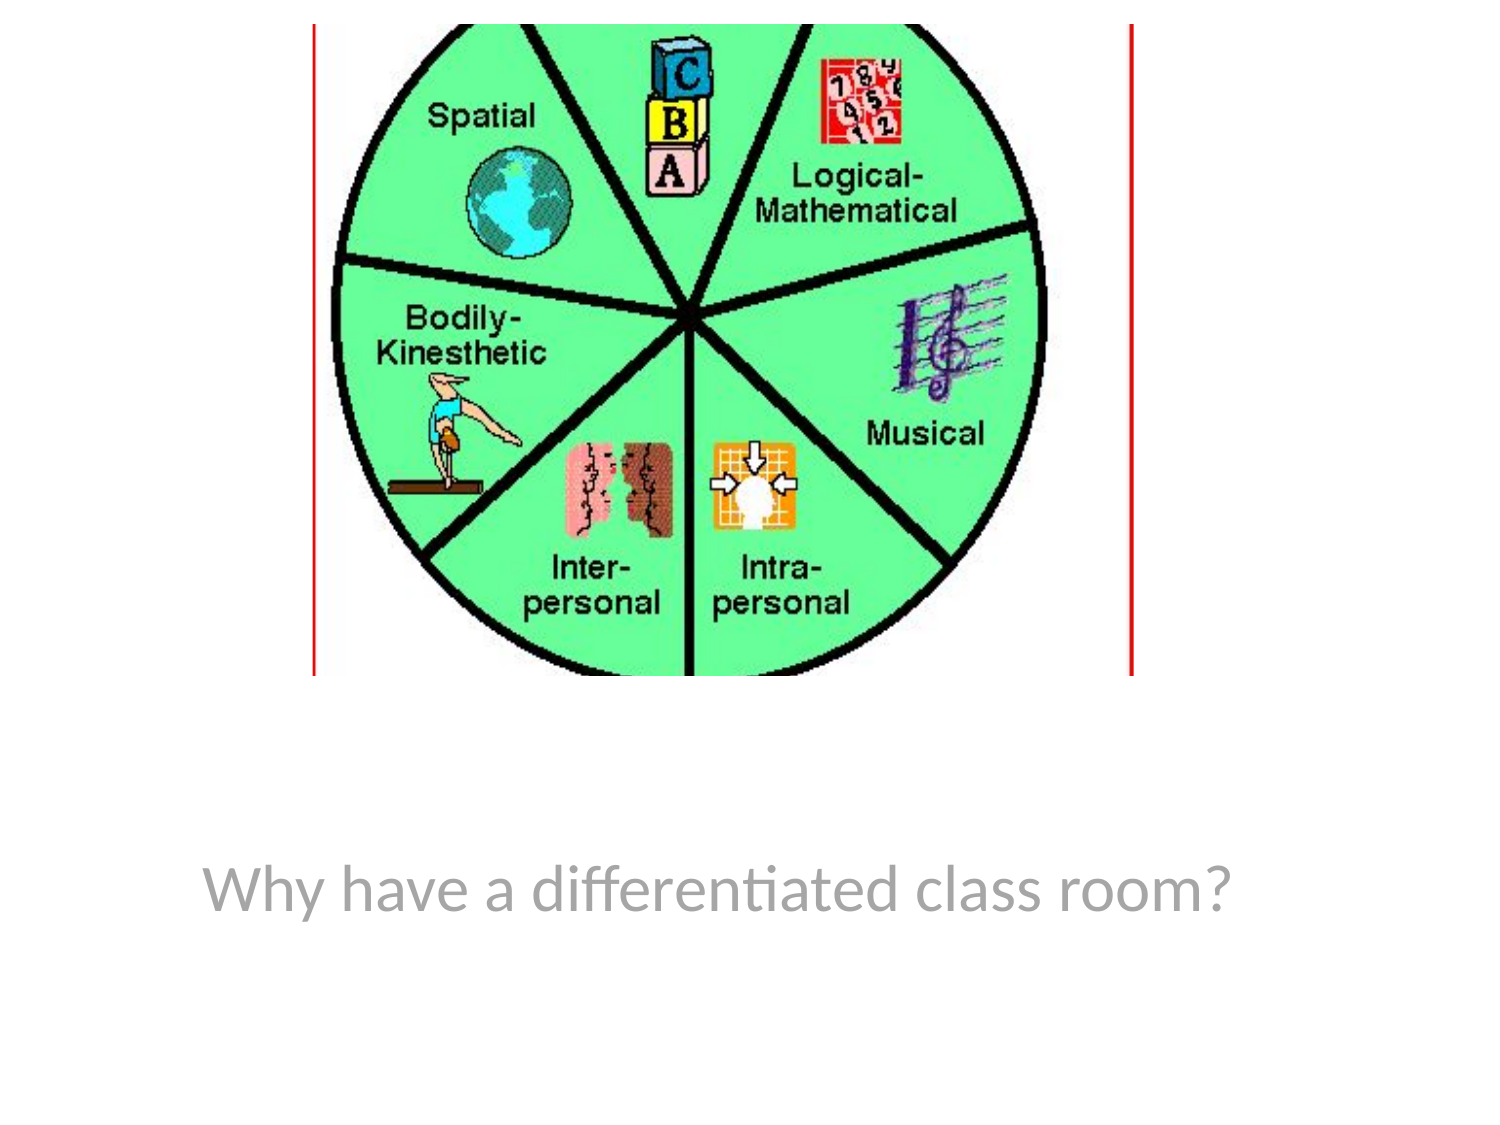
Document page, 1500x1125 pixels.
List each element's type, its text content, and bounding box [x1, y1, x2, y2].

picture [312, 24, 1134, 676]
list Why have a differentiated class room? [187, 837, 1325, 1013]
